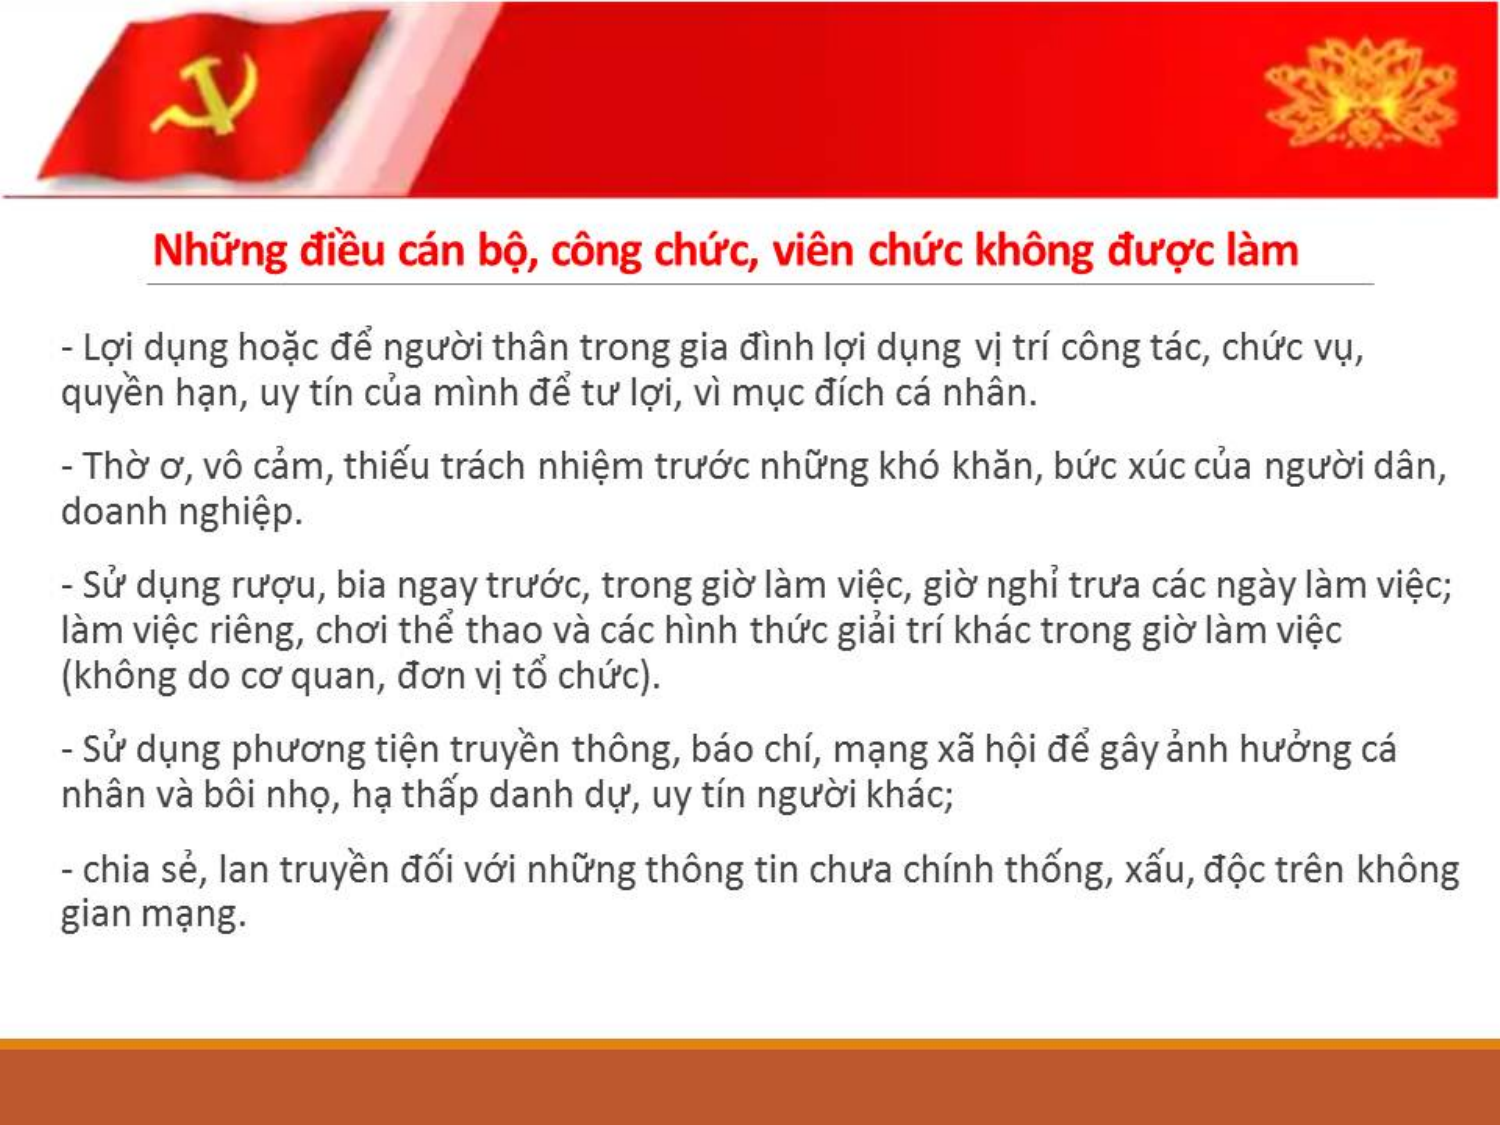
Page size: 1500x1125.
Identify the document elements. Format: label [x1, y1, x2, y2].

list [0, 0, 1500, 1125]
